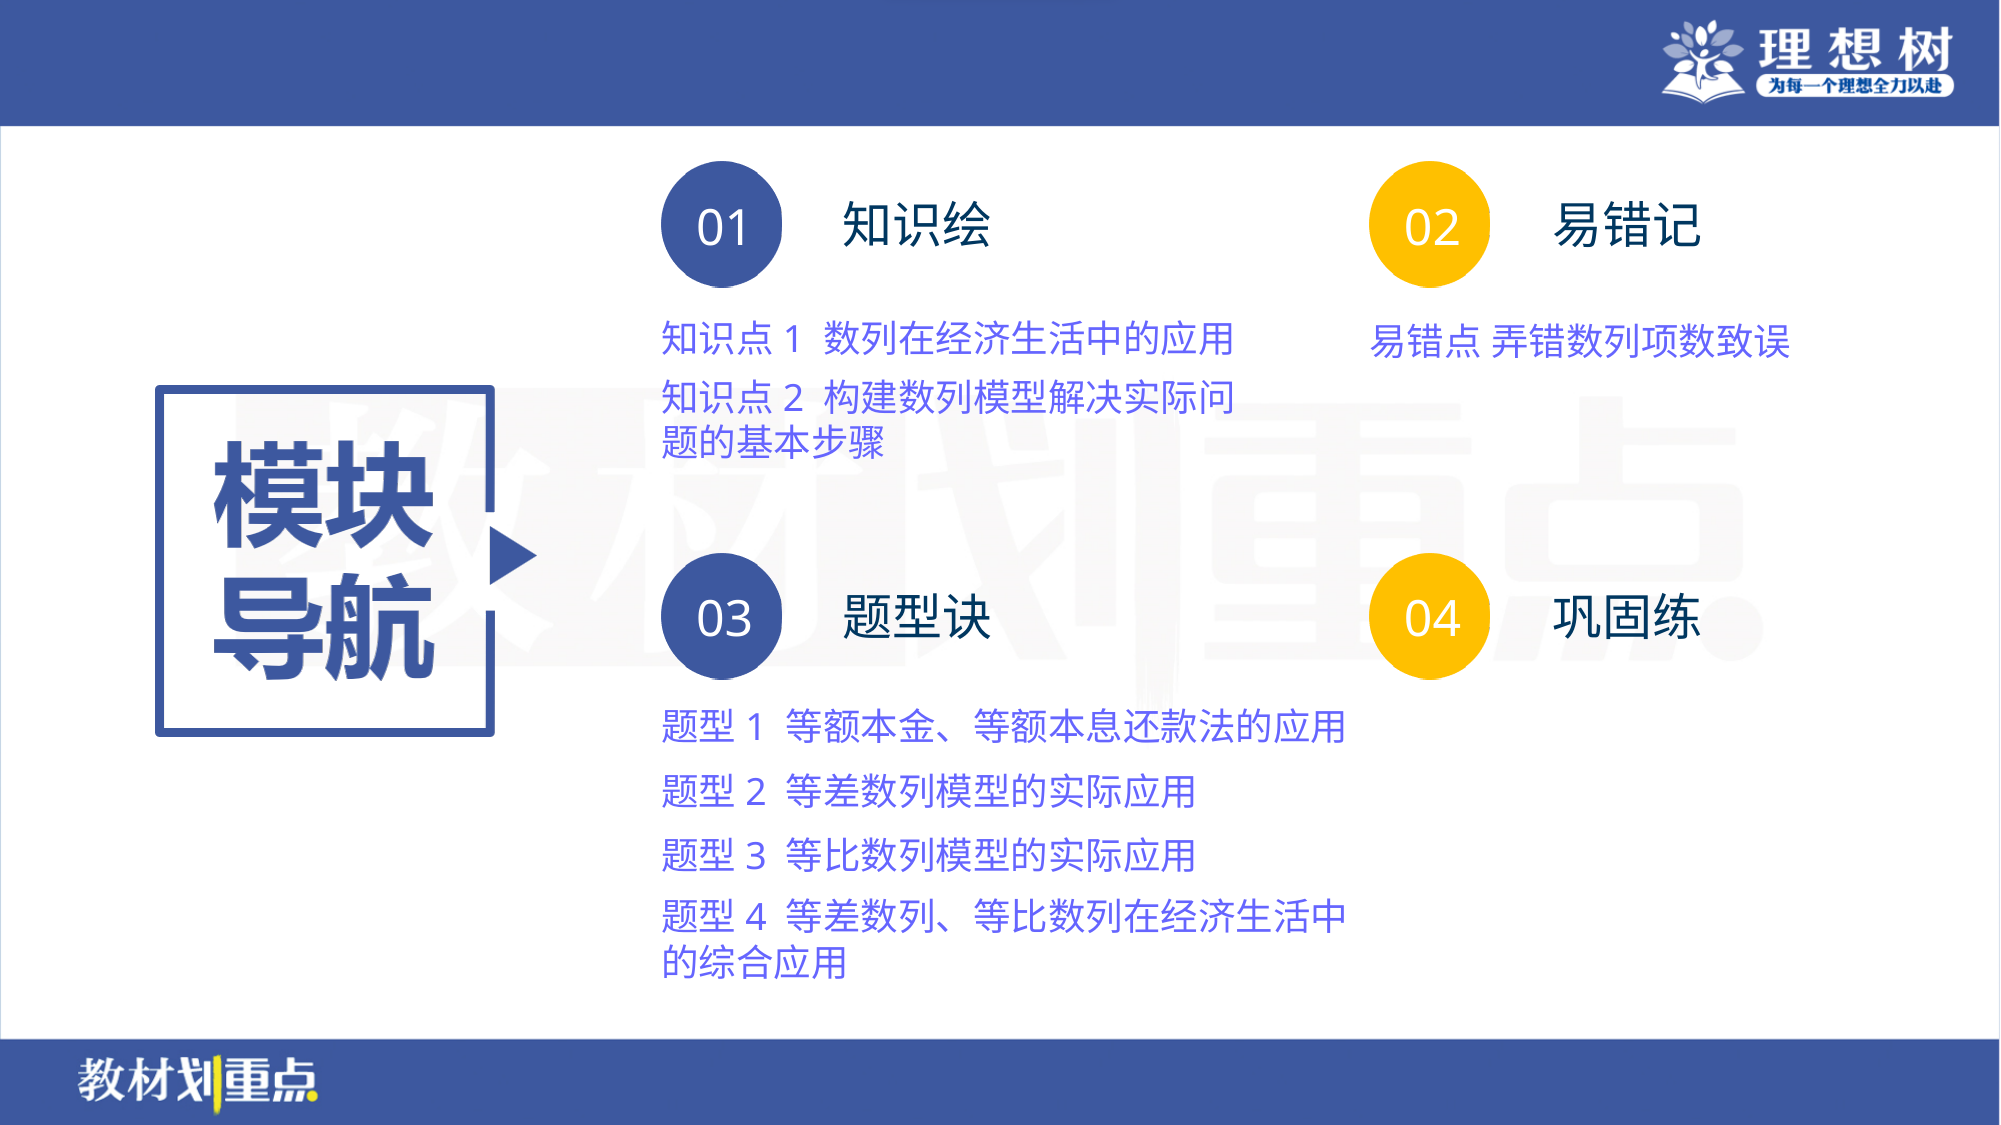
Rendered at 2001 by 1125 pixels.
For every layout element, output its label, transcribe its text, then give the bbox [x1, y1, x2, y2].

text_box 题型4 等差数列、等比数列在经济生活中 的综合应用 [661, 890, 1607, 986]
text_box 知识绘 [814, 185, 1022, 261]
picture [0, 0, 2000, 1125]
text_box 知识点1 数列在经济生活中的应用 [661, 307, 1607, 367]
text_box 02 [1490, 161, 1496, 288]
text_box 题型诀 [814, 577, 1022, 653]
text_box 题型1 等额本金、等额本息还款法的应用 [661, 696, 1607, 755]
text_box 易错记 [1523, 185, 1731, 261]
text_box 题型2 等差数列模型的实际应用 [661, 760, 1607, 819]
text_box 易错点 弄错数列项数致误 [1369, 310, 1824, 370]
text_box 题型3 等比数列模型的实际应用 [661, 825, 1607, 884]
text_box 知识点2 构建数列模型解决实际问 题的基本步骤 [661, 371, 1607, 465]
text_box 03 [782, 553, 788, 680]
text_box 巩固练 [1523, 577, 1731, 653]
text_box 01 [782, 161, 788, 288]
text_box 04 [1490, 553, 1496, 680]
